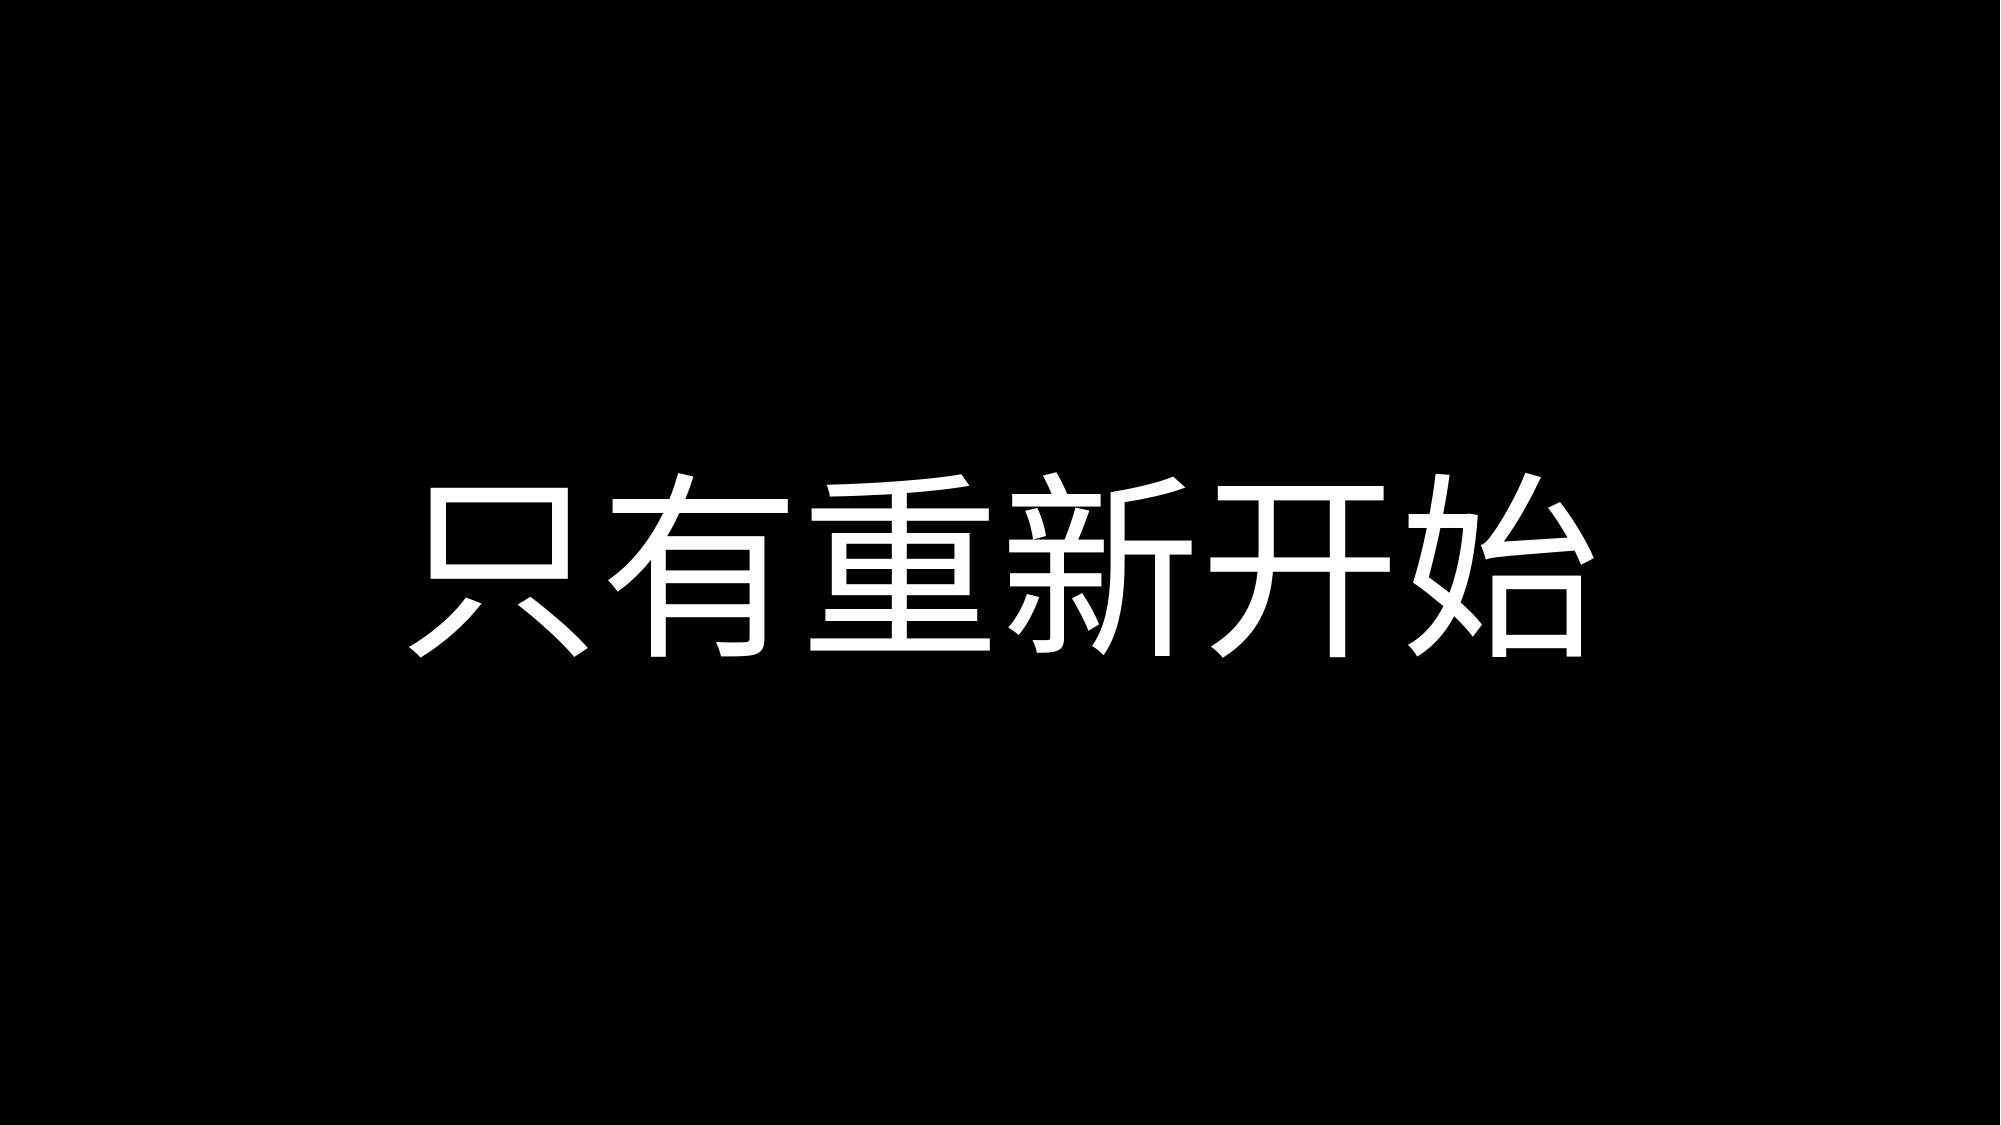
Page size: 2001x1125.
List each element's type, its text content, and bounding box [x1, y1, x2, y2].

text_box 只有重新开始 [385, 433, 1615, 689]
